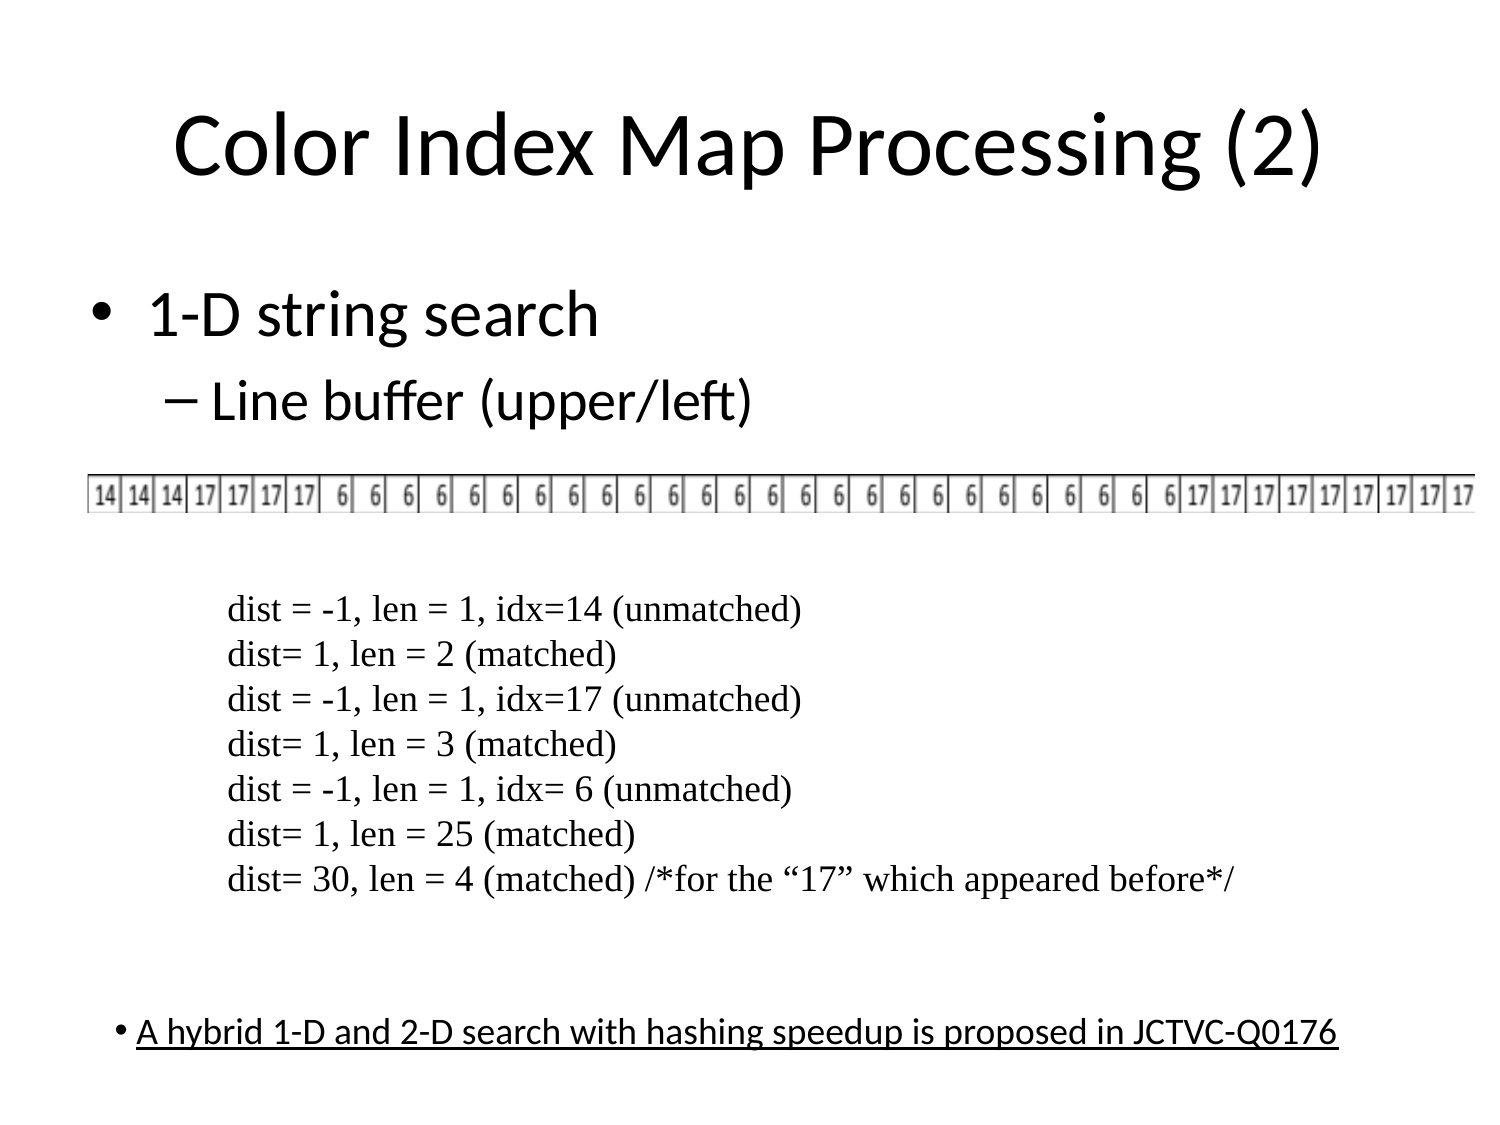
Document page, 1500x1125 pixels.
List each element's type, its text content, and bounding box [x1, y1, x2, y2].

list 1-D string search Line buffer (upper/left) [75, 262, 1425, 950]
title Color Index Map Processing (2) [75, 45, 1425, 233]
picture [87, 474, 1476, 513]
text_box dist = -1, len = 1, idx=14 (unmatched) dist= 1, len = 2 (matched) dist = -1, len = 1, idx=17 (unmatched) dist= 1, len = 3 (matched) dist = -1, len = 1, idx= 6 (unmatched) dist= 1, len = 25 (matched) dist= 30, len = 4 (matched) /*for the “17” which appeared before*/ [212, 576, 1275, 907]
text_box A hybrid 1-D and 2-D search with hashing speedup is proposed in JCTVC-Q0176 [99, 999, 1388, 1060]
